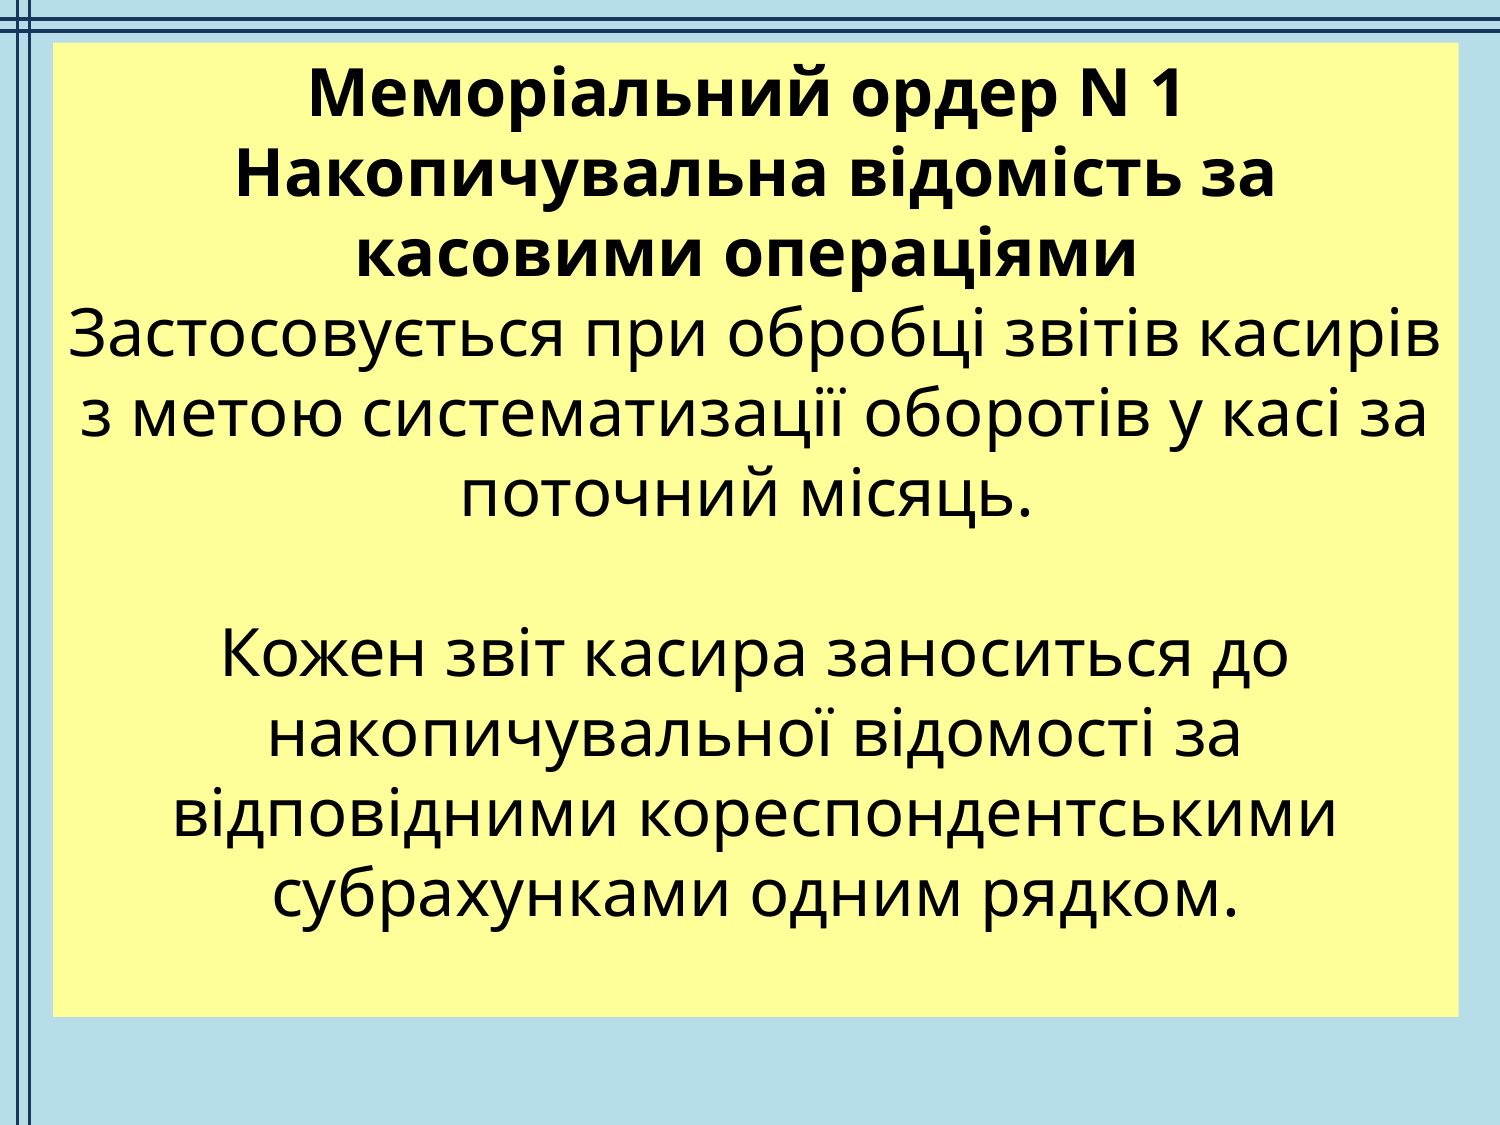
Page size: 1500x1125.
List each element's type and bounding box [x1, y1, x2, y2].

text_box [0, 0, 1500, 1125]
